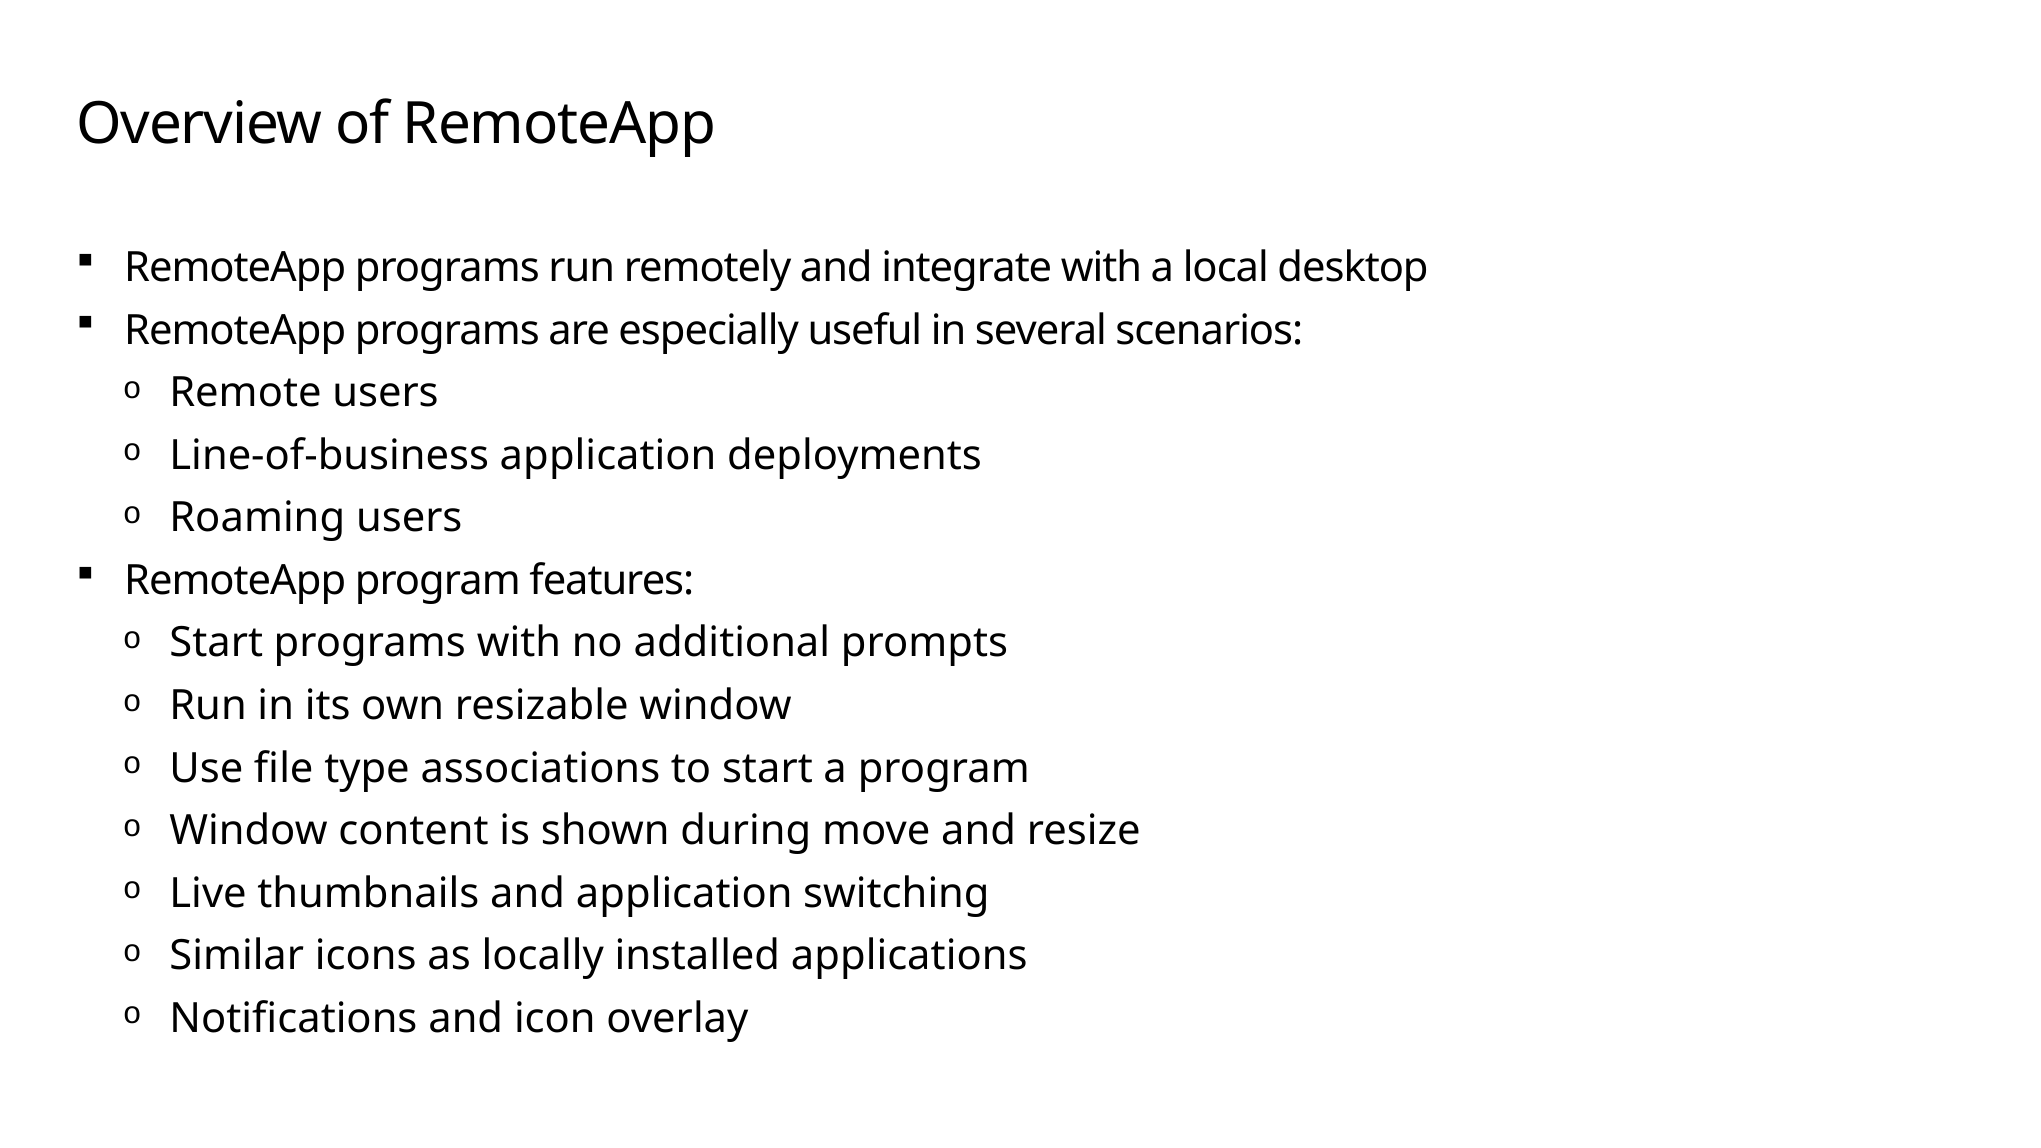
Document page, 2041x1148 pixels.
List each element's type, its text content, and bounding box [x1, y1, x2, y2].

title Overview of RemoteApp [76, 93, 1968, 161]
list RemoteApp programs run remotely and integrate with a local desktop RemoteApp programs are especially useful in several scenarios: Remote users Line-of-business application deployments Roaming users RemoteApp program features: Start programs with no additional prompts Run in its own resizable window Use file type associations to start a program Window content is shown during move and resize Live thumbnails and application switching Similar icons as locally installed applications Notifications and icon overlay [76, 240, 1968, 1074]
